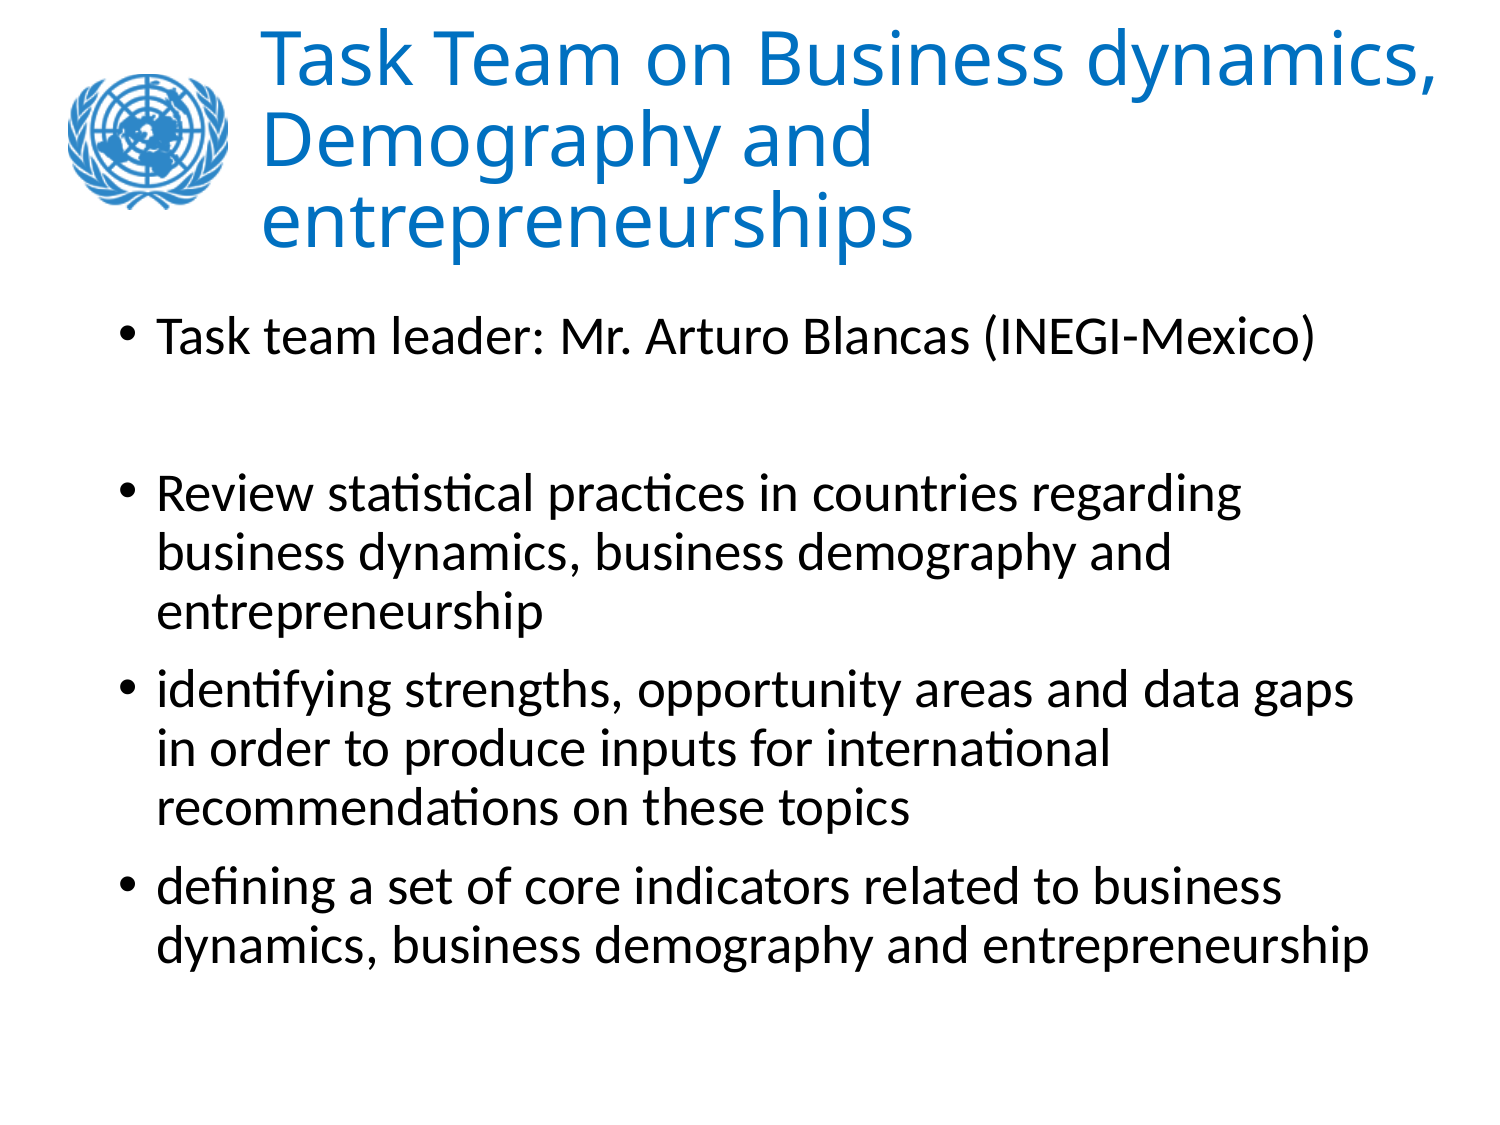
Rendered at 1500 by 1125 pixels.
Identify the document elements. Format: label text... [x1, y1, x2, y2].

title Task Team on Business dynamics, Demography and entrepreneurships [245, 74, 1472, 210]
picture [68, 74, 228, 210]
list Task team leader: Mr. Arturo Blancas (INEGI-Mexico) Review statistical practices in countries regarding business dynamics, business demography and entrepreneurship identifying strengths, opportunity areas and data gaps in order to produce inputs for international recommendations on these topics defining a set of core indicators related to business dynamics, business demography and entrepreneurship [103, 299, 1397, 1014]
